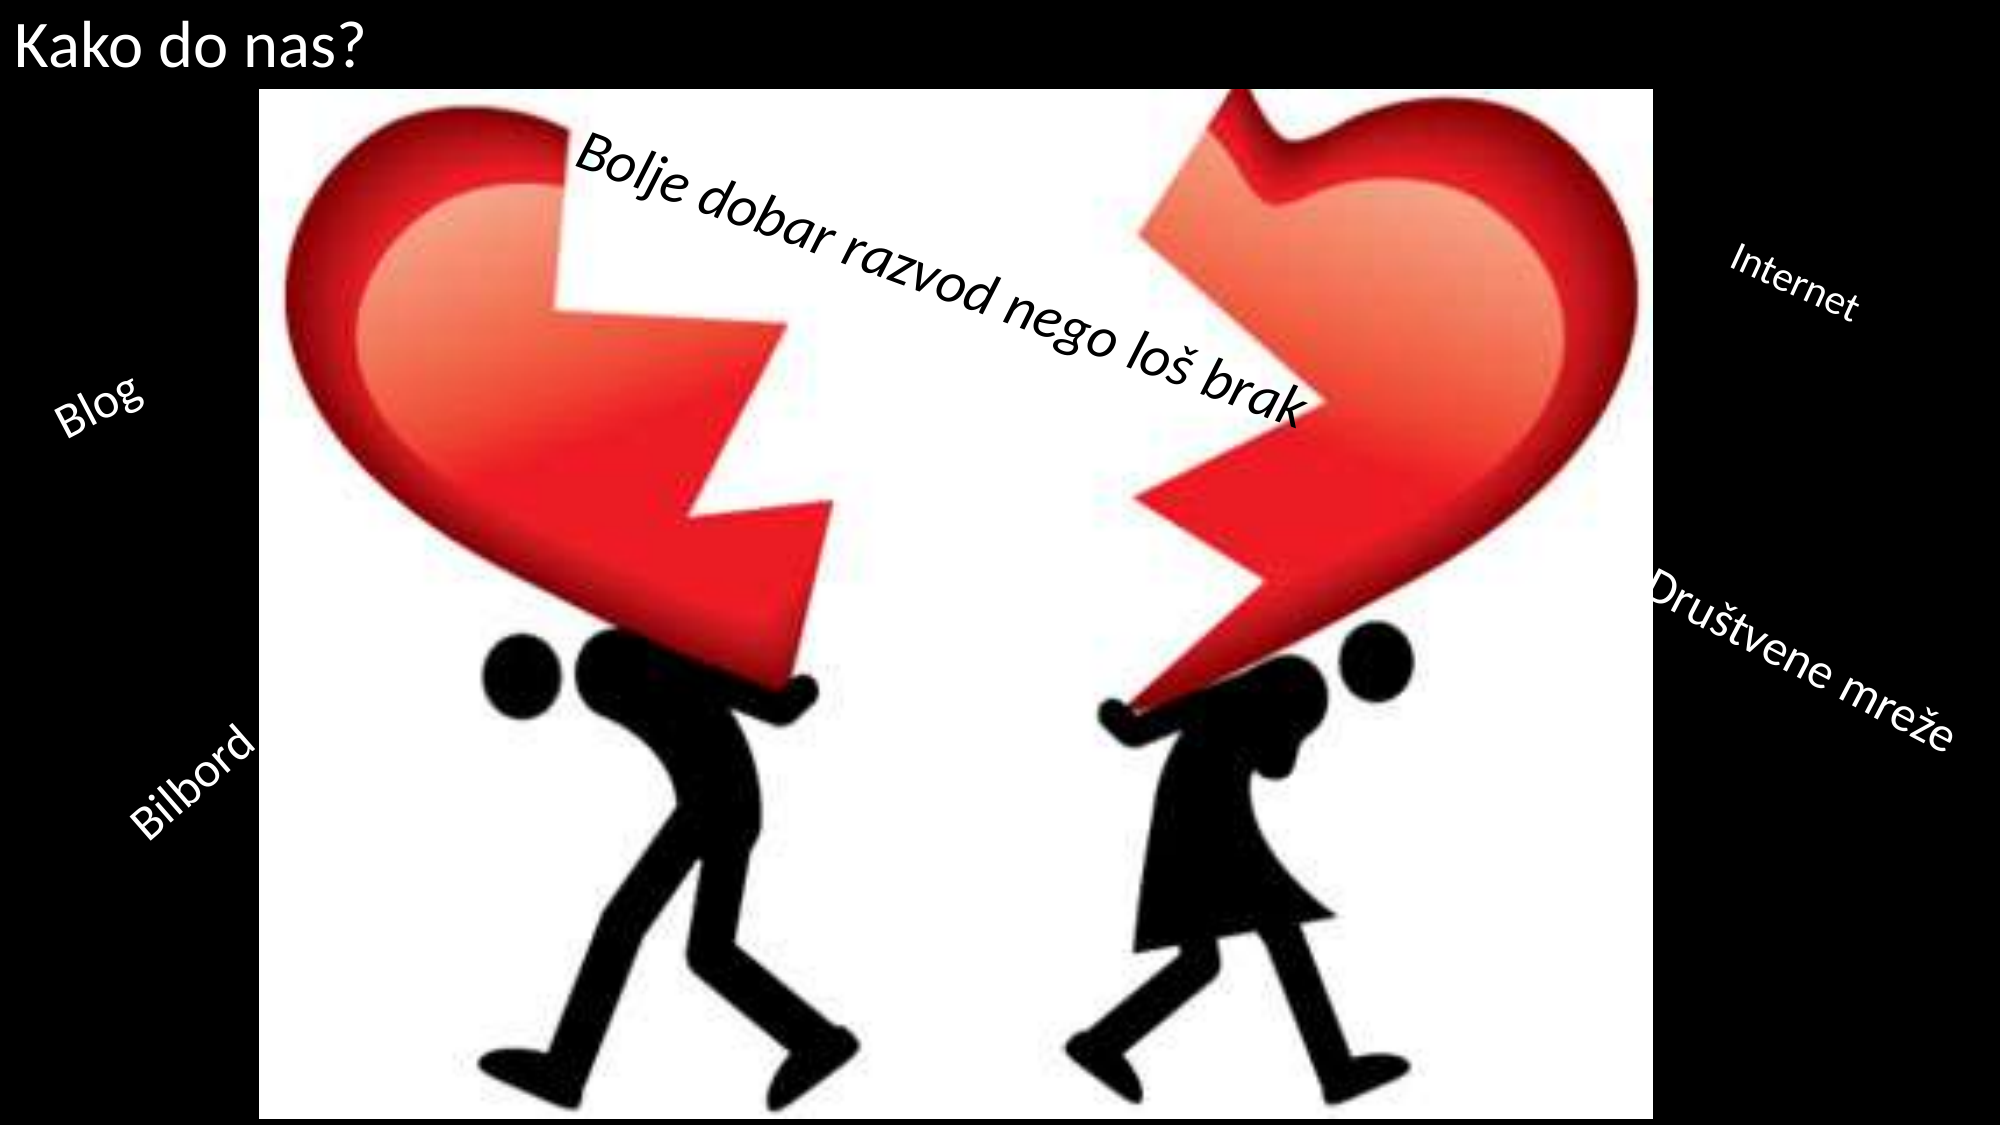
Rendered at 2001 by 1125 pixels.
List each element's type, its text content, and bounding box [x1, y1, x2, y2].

text_box Bilbord [99, 670, 259, 866]
text_box Blog [26, 305, 233, 463]
text_box Internet [1707, 215, 1973, 384]
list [259, 89, 1653, 1119]
text_box Kako do nas? [0, 0, 1160, 89]
text_box Društvene mreže [1653, 538, 2000, 788]
